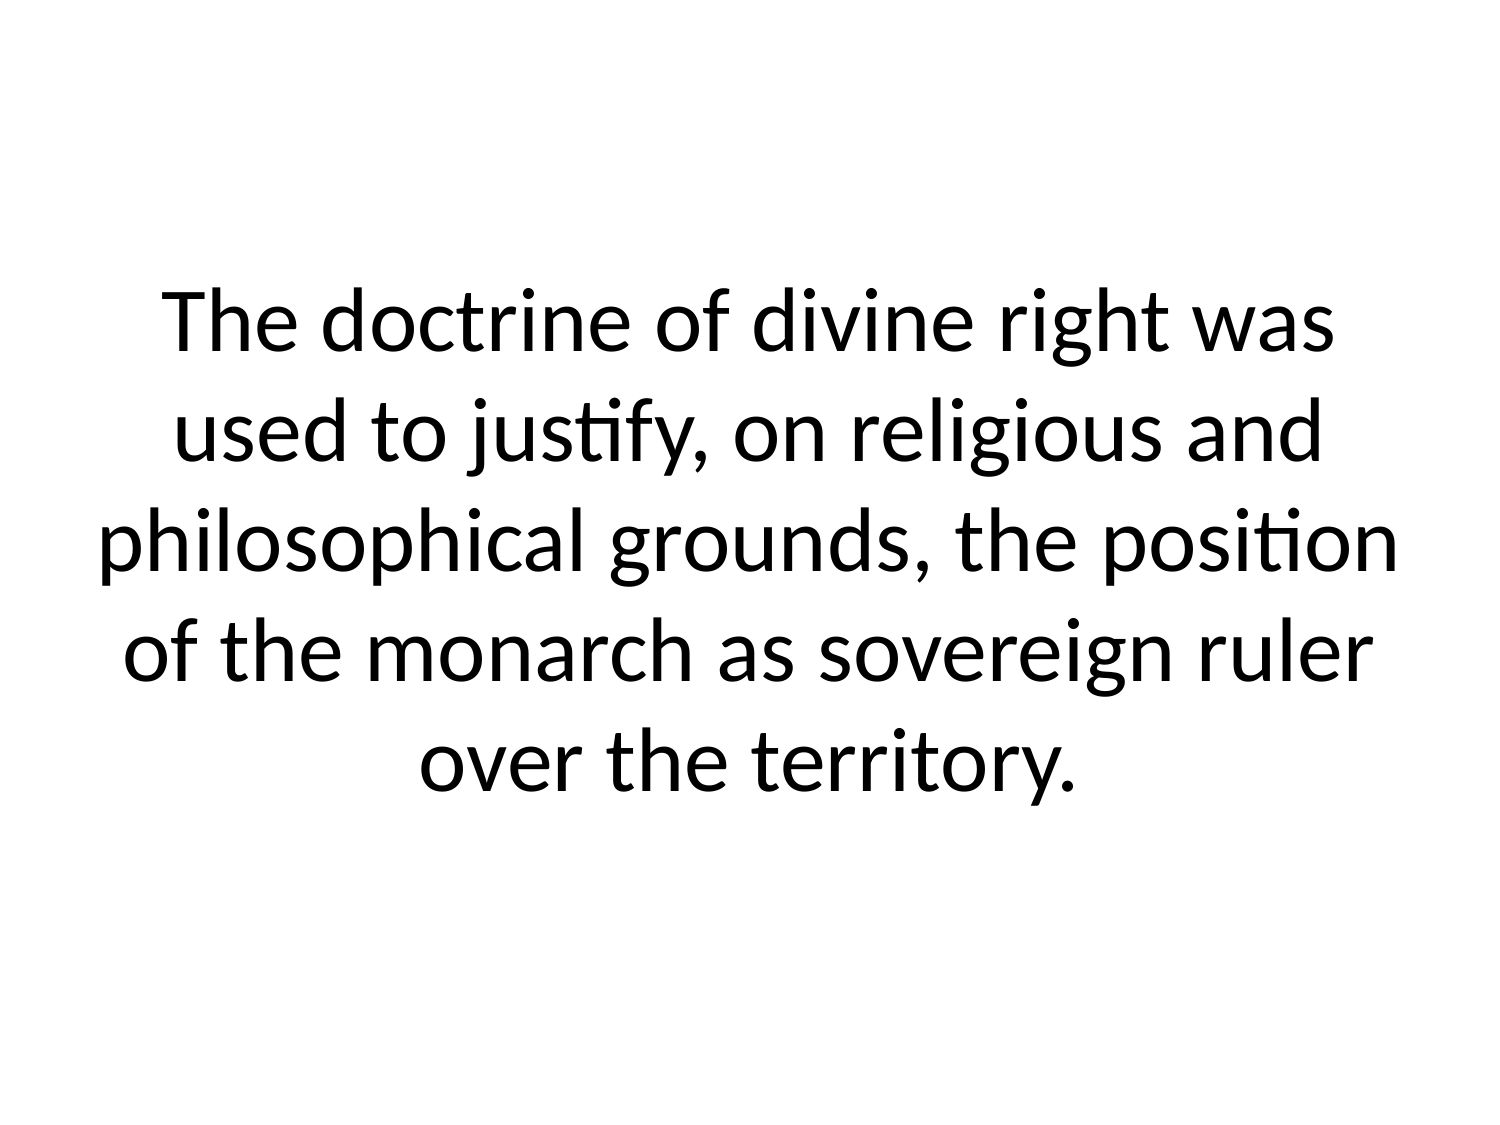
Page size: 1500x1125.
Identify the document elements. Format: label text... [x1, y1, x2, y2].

title The doctrine of divine right was used to justify, on religious and philosophical grounds, the position of the monarch as sovereign ruler over the territory. [74, 44, 1426, 1026]
